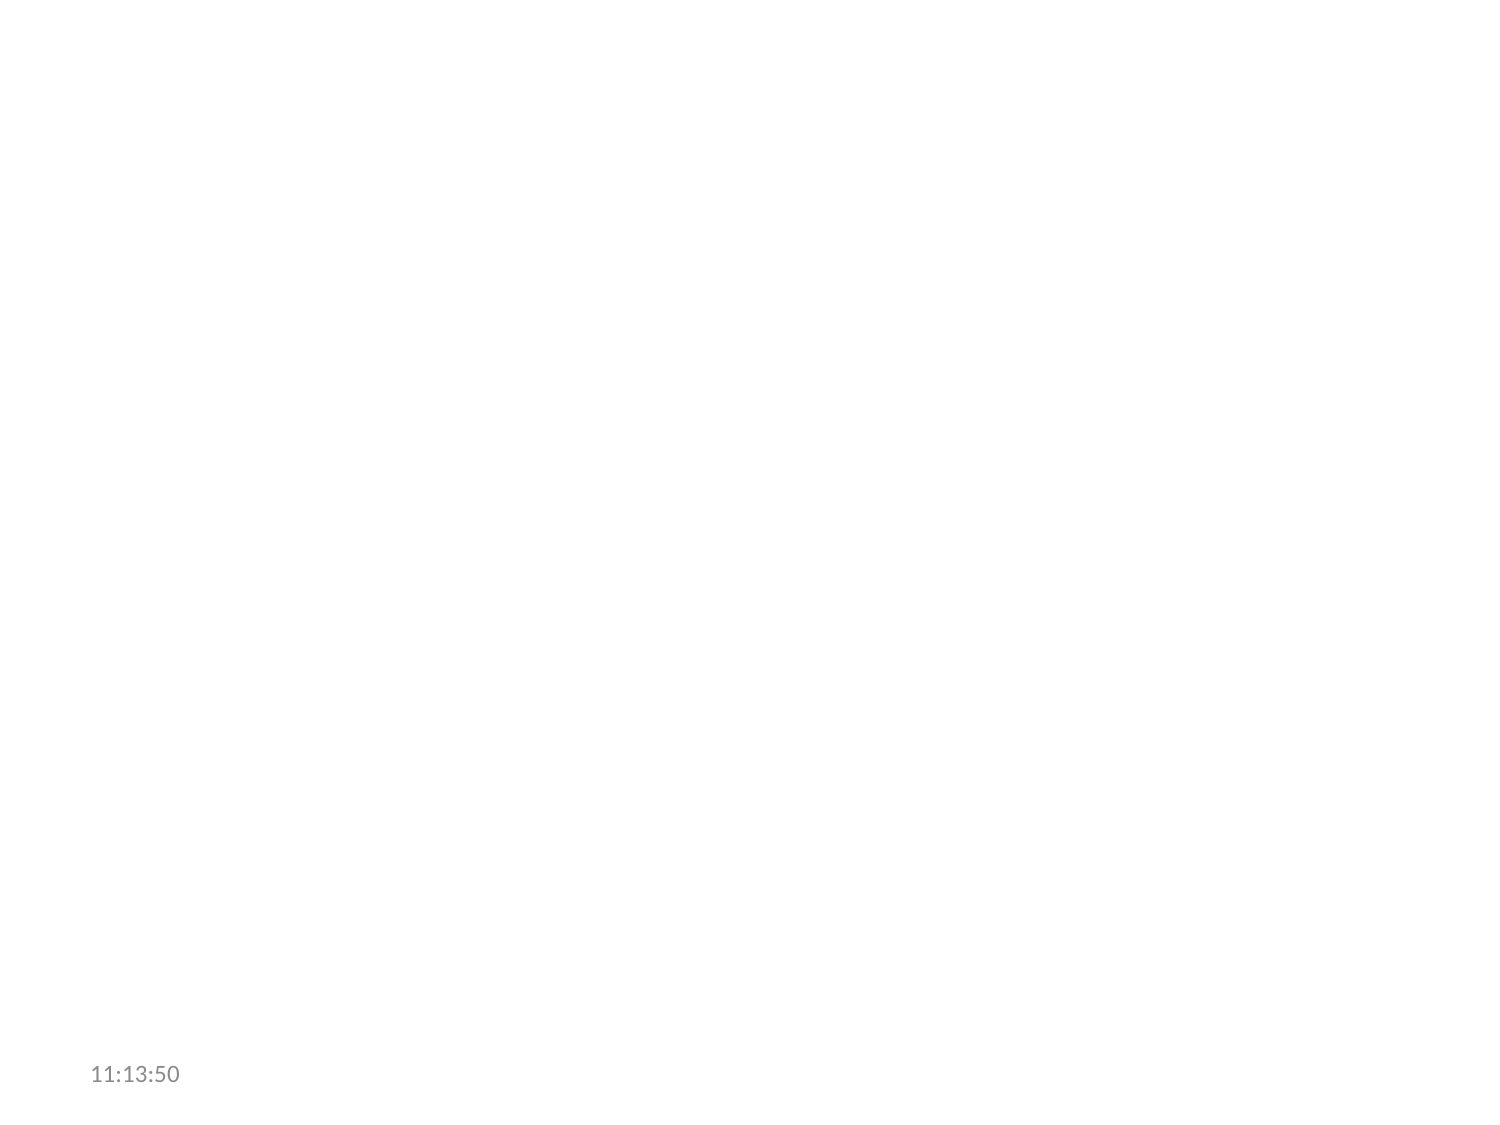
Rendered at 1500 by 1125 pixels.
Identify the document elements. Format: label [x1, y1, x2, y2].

slide_number [75, 1042, 425, 1103]
